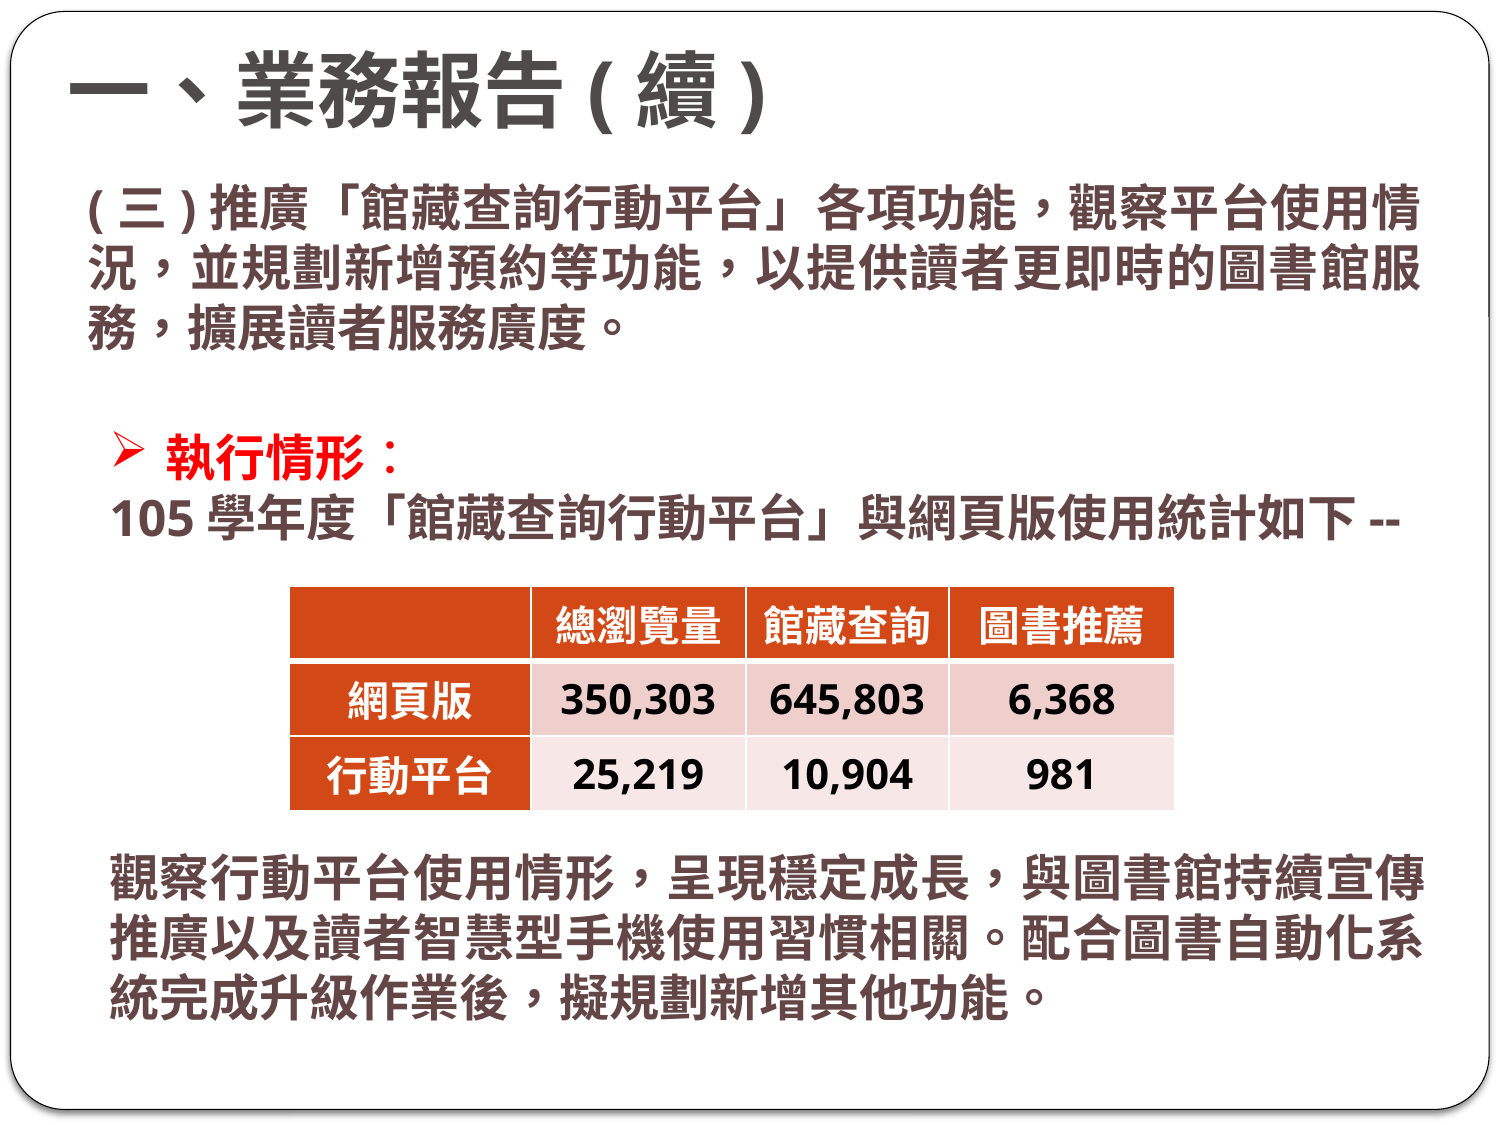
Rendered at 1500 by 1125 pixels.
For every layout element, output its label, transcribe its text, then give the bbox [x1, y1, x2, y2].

table_cell 981 [950, 737, 1174, 810]
table_cell 網頁版 [290, 664, 530, 735]
text_box 執行情形： 105學年度「館藏查詢行動平台」與網頁版使用統計如下-- 觀察行動平台使用情形，呈現穩定成長，與圖書館持續宣傳推廣以及讀者智慧型手機使用習慣相關。配合圖書自動化系統完成升級作業後，擬規劃新增其他功能。 [94, 418, 1441, 1034]
table_header 總瀏覽量 [532, 587, 745, 658]
table_cell 行動平台 [290, 737, 530, 810]
table_header 圖書推薦 [950, 587, 1174, 658]
table_header [290, 587, 530, 658]
table_cell 350,303 [532, 664, 745, 735]
table_cell 10,904 [747, 737, 948, 810]
table_cell 25,219 [532, 737, 745, 810]
table_cell 6,368 [950, 664, 1174, 735]
text_box 一、業務報告(續) [53, 30, 1270, 161]
table_header 館藏查詢 [747, 587, 948, 658]
table_cell 645,803 [747, 664, 948, 735]
text_box (三)推廣「館藏查詢行動平台」各項功能，觀察平台使用情況，並規劃新增預約等功能，以提供讀者更即時的圖書館服務，擴展讀者服務廣度。 [72, 168, 1437, 364]
